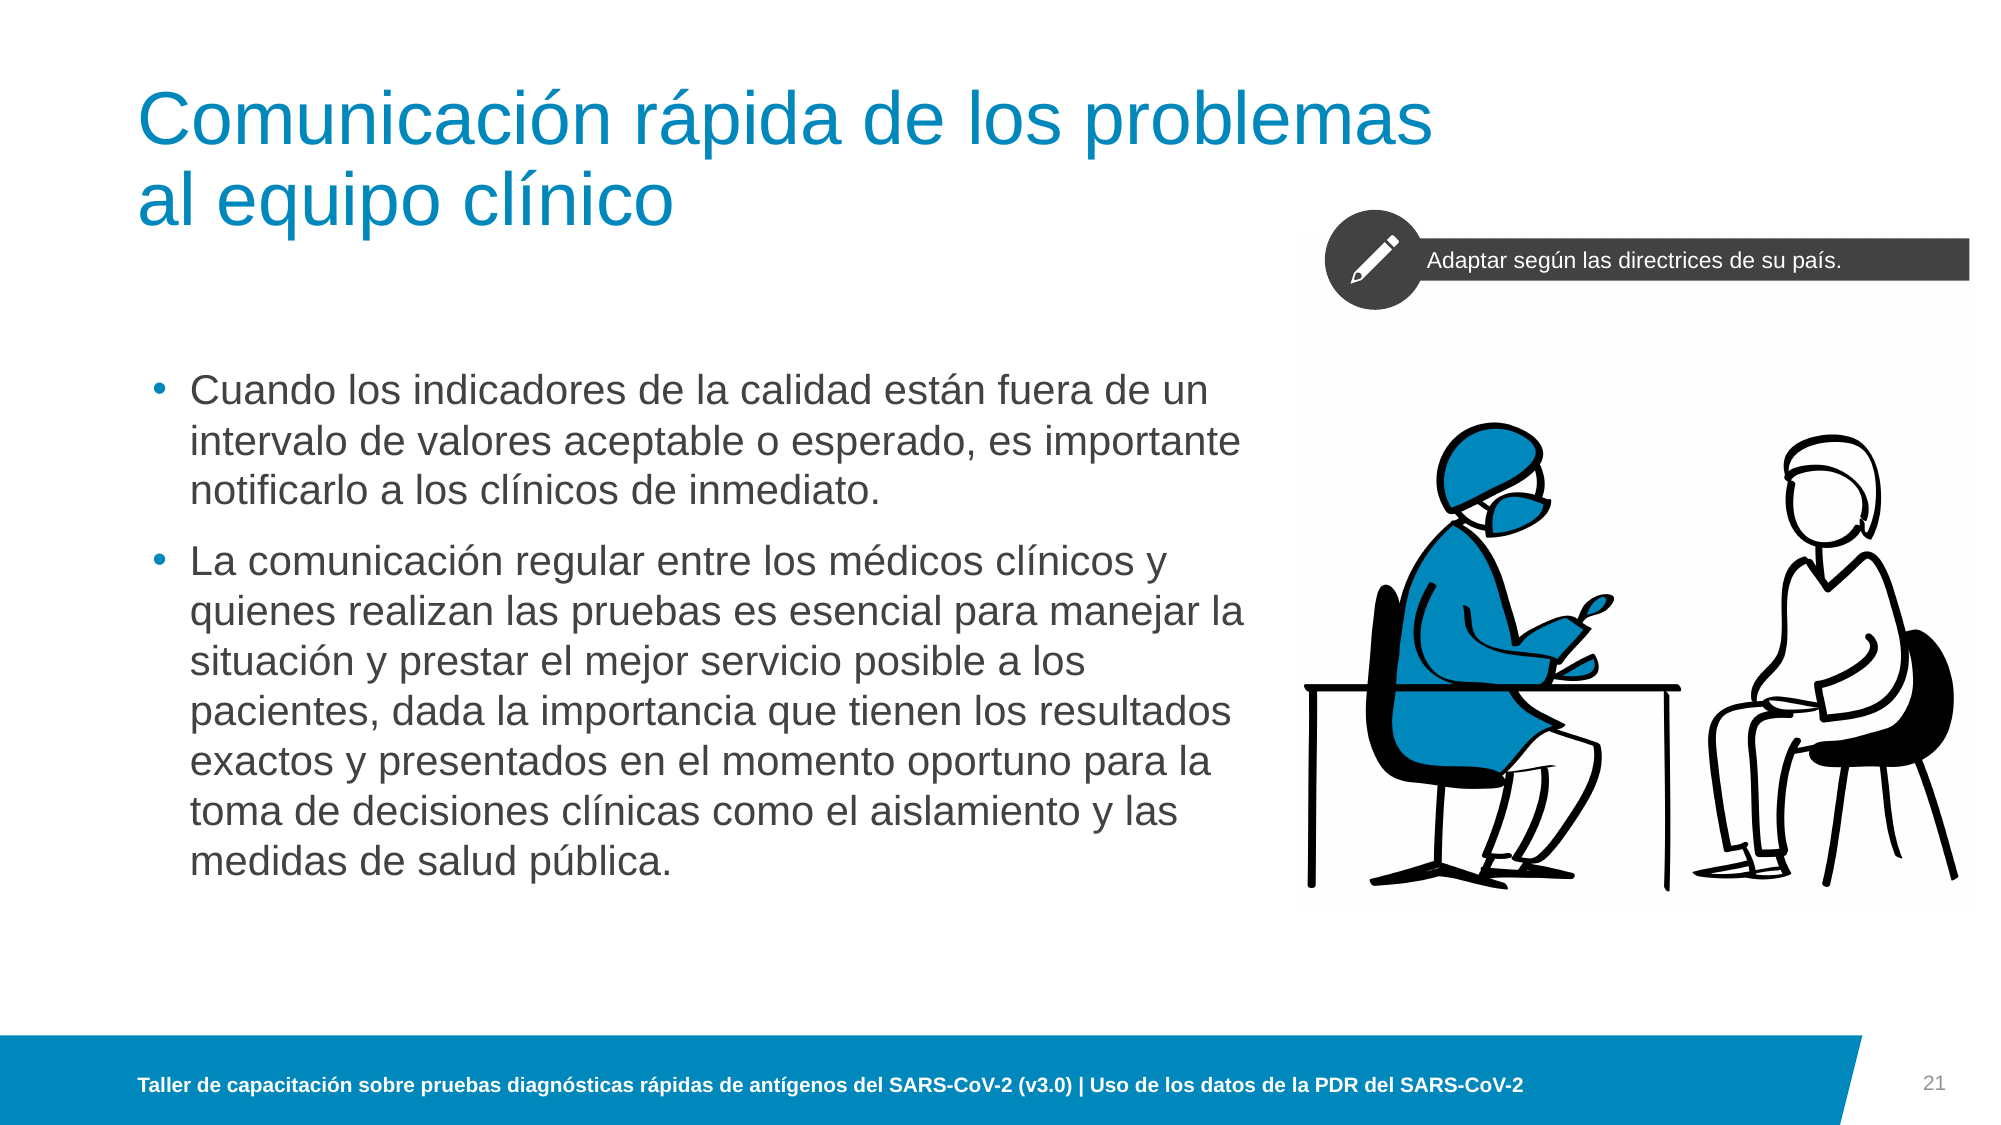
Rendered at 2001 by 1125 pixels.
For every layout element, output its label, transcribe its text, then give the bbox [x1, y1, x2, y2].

footer Taller de capacitación sobre pruebas diagnósticas rápidas de antígenos del SARS-CoV-2 (v3.0) | Uso de los datos de la PDR del SARS-CoV-2 [137, 1042, 1662, 1125]
title Comunicación rápida de los problemas al equipo clínico [137, 87, 1863, 243]
picture [1295, 230, 1979, 914]
slide_number 21 [1862, 1035, 1947, 1125]
list Cuando los indicadores de la calidad están fuera de un intervalo de valores aceptable o esperado, es importante notificarlo a los clínicos de inmediato. La comunicación regular entre los médicos clínicos y quienes realizan las pruebas es esencial para manejar la situación y prestar el mejor servicio posible a los pacientes, dada la importancia que tienen los resultados exactos y presentados en el momento oportuno para la toma de decisiones clínicas como el aislamiento y las medidas de salud pública. [137, 284, 1296, 1014]
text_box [1325, 210, 1970, 309]
